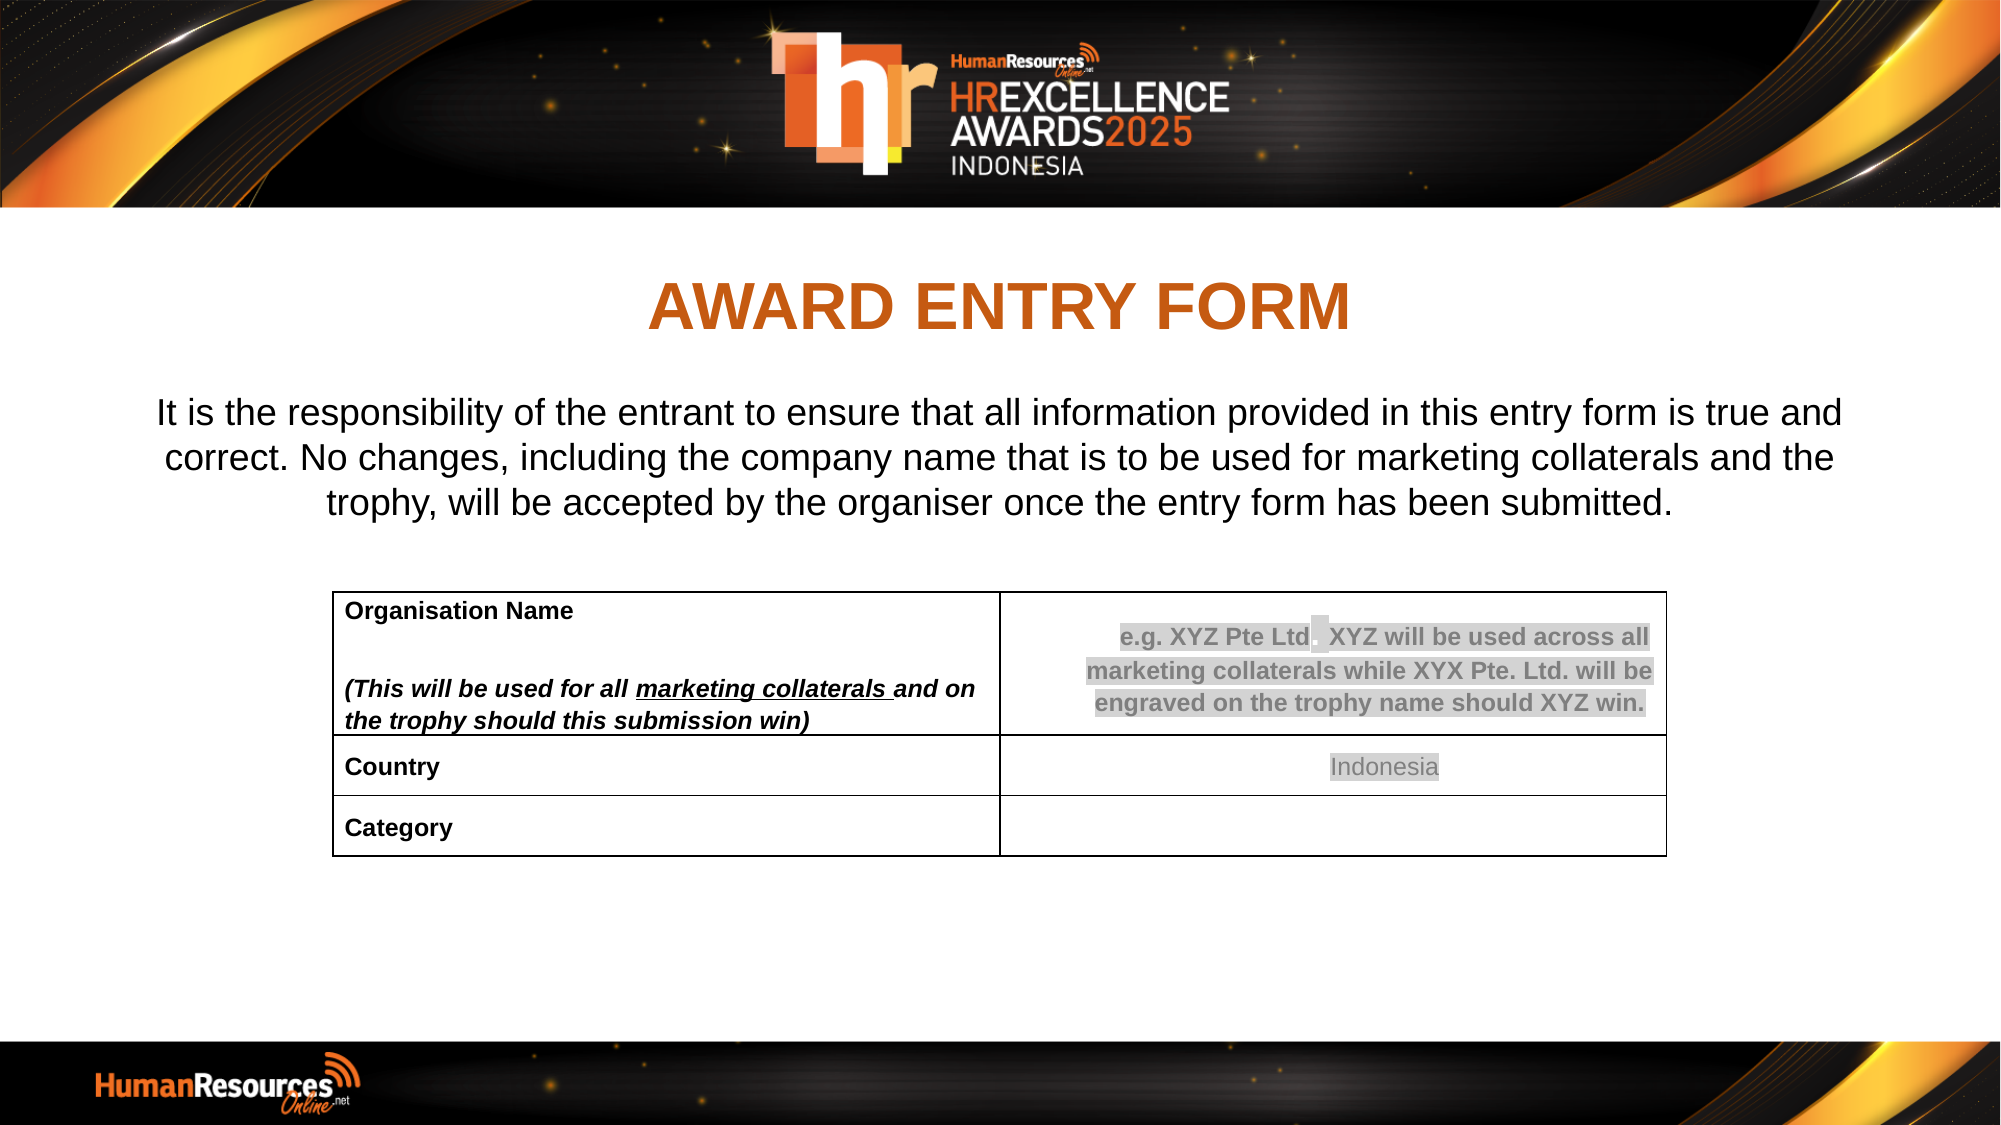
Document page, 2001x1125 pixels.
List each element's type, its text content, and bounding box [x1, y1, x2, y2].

text_box AWARD ENTRY FORM It is the responsibility of the entrant to ensure that all information provided in this entry form is true and correct. No changes, including the company name that is to be used for marketing collaterals and the trophy, will be accepted by the organiser once the entry form has been submitted. [132, 255, 1868, 530]
table_cell Category [334, 796, 999, 855]
picture [0, 0, 2001, 1125]
table_header e.g. XYZ Pte Ltd. XYZ will be used across all marketing collaterals while XYX Pte. Ltd. will be engraved on the trophy name should XYZ win. [1001, 593, 1666, 734]
table_cell Indonesia [1001, 736, 1666, 795]
table_header Organisation Name (This will be used for all marketing collaterals and on the trophy should this submission win) [334, 593, 999, 734]
table_cell [1001, 796, 1666, 855]
table_cell Country [334, 736, 999, 795]
